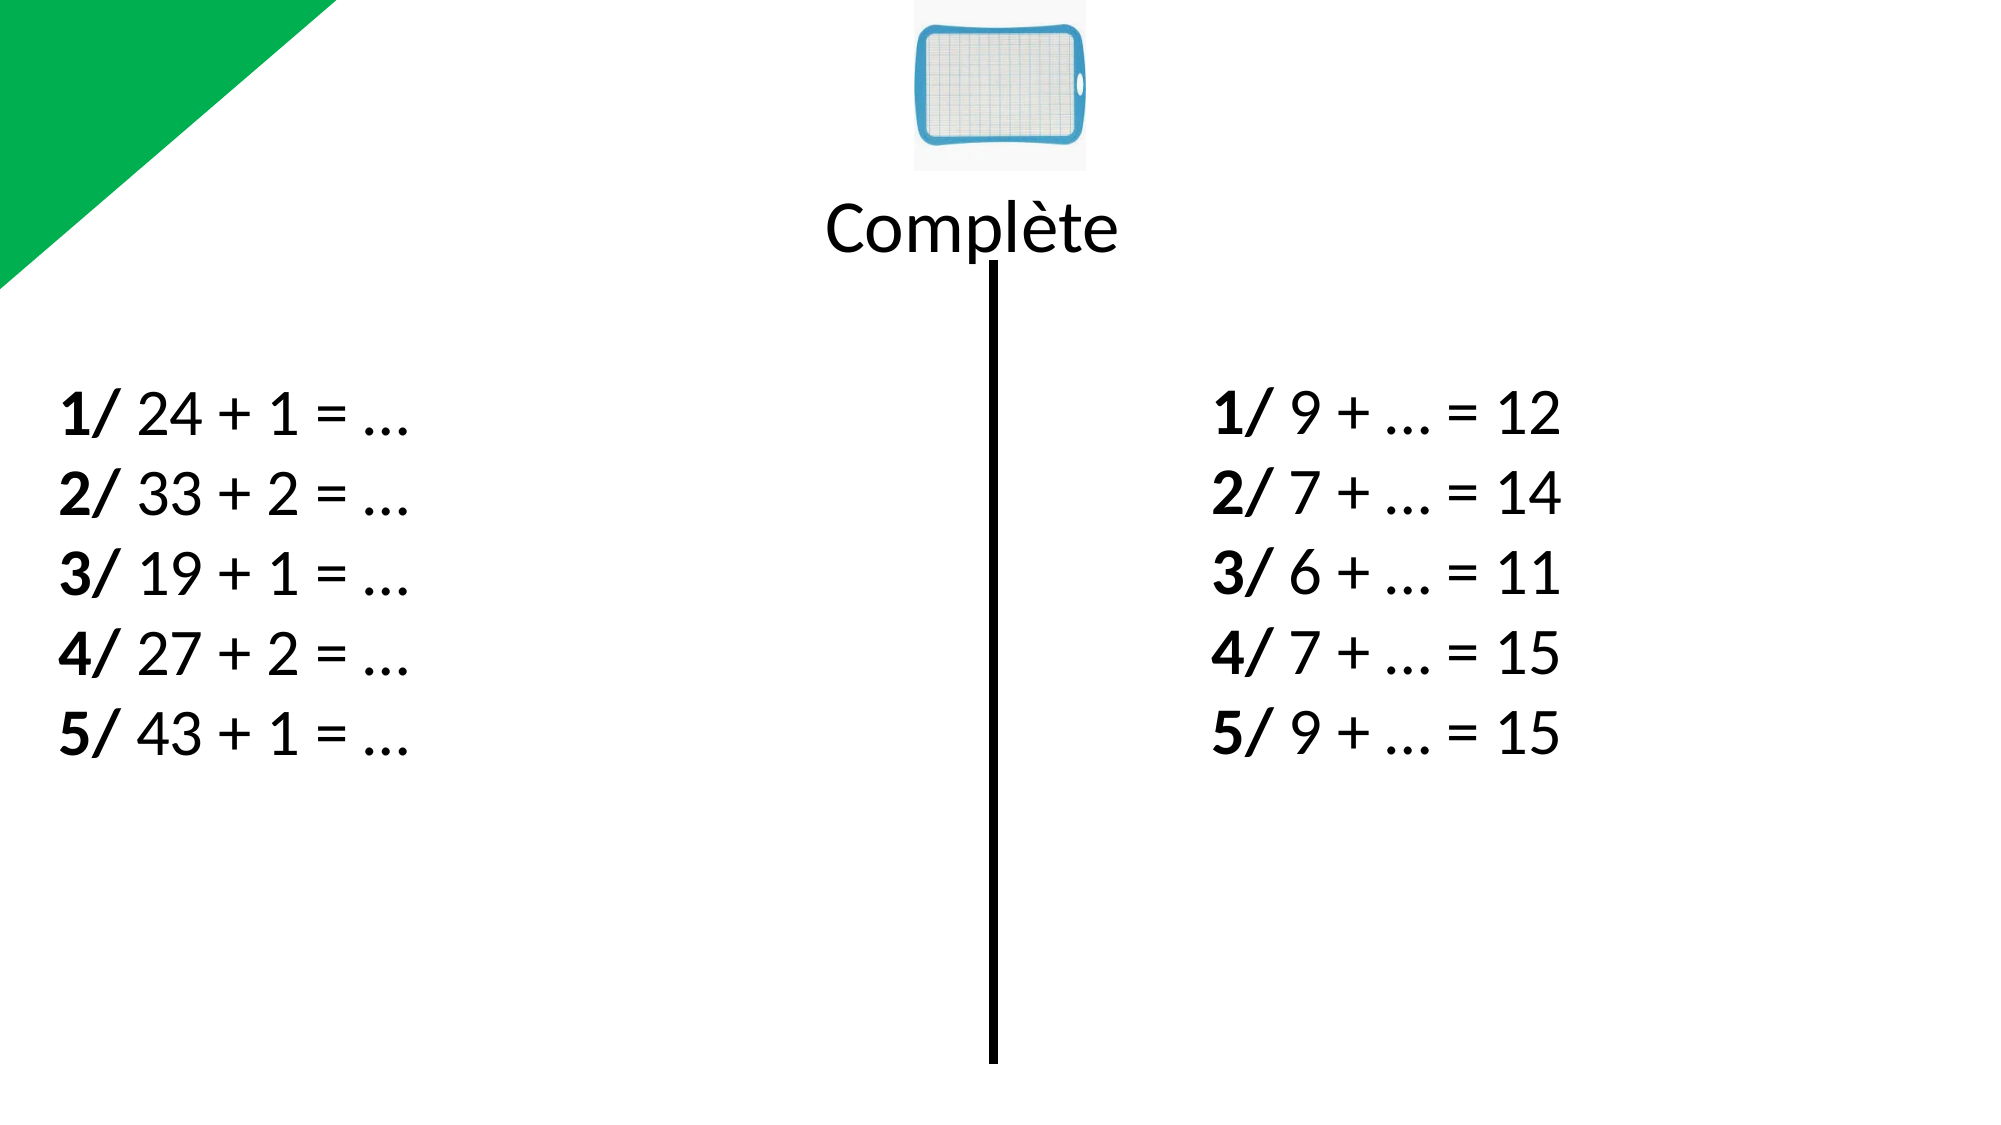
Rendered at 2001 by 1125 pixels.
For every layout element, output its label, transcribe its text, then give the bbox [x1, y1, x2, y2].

text_box 1/ 9 + … = 12 2/ 7 + … = 14 3/ 6 + … = 11 4/ 7 + … = 15 5/ 9 + … = 15 [1196, 285, 1838, 850]
text_box Complète [810, 170, 1135, 276]
text_box [0, 0, 337, 290]
text_box 1/ 24 + 1 = … 2/ 33 + 2 = … 3/ 19 + 1 = … 4/ 27 + 2 = … 5/ 43 + 1 = … [43, 361, 973, 776]
picture [914, 0, 1086, 171]
